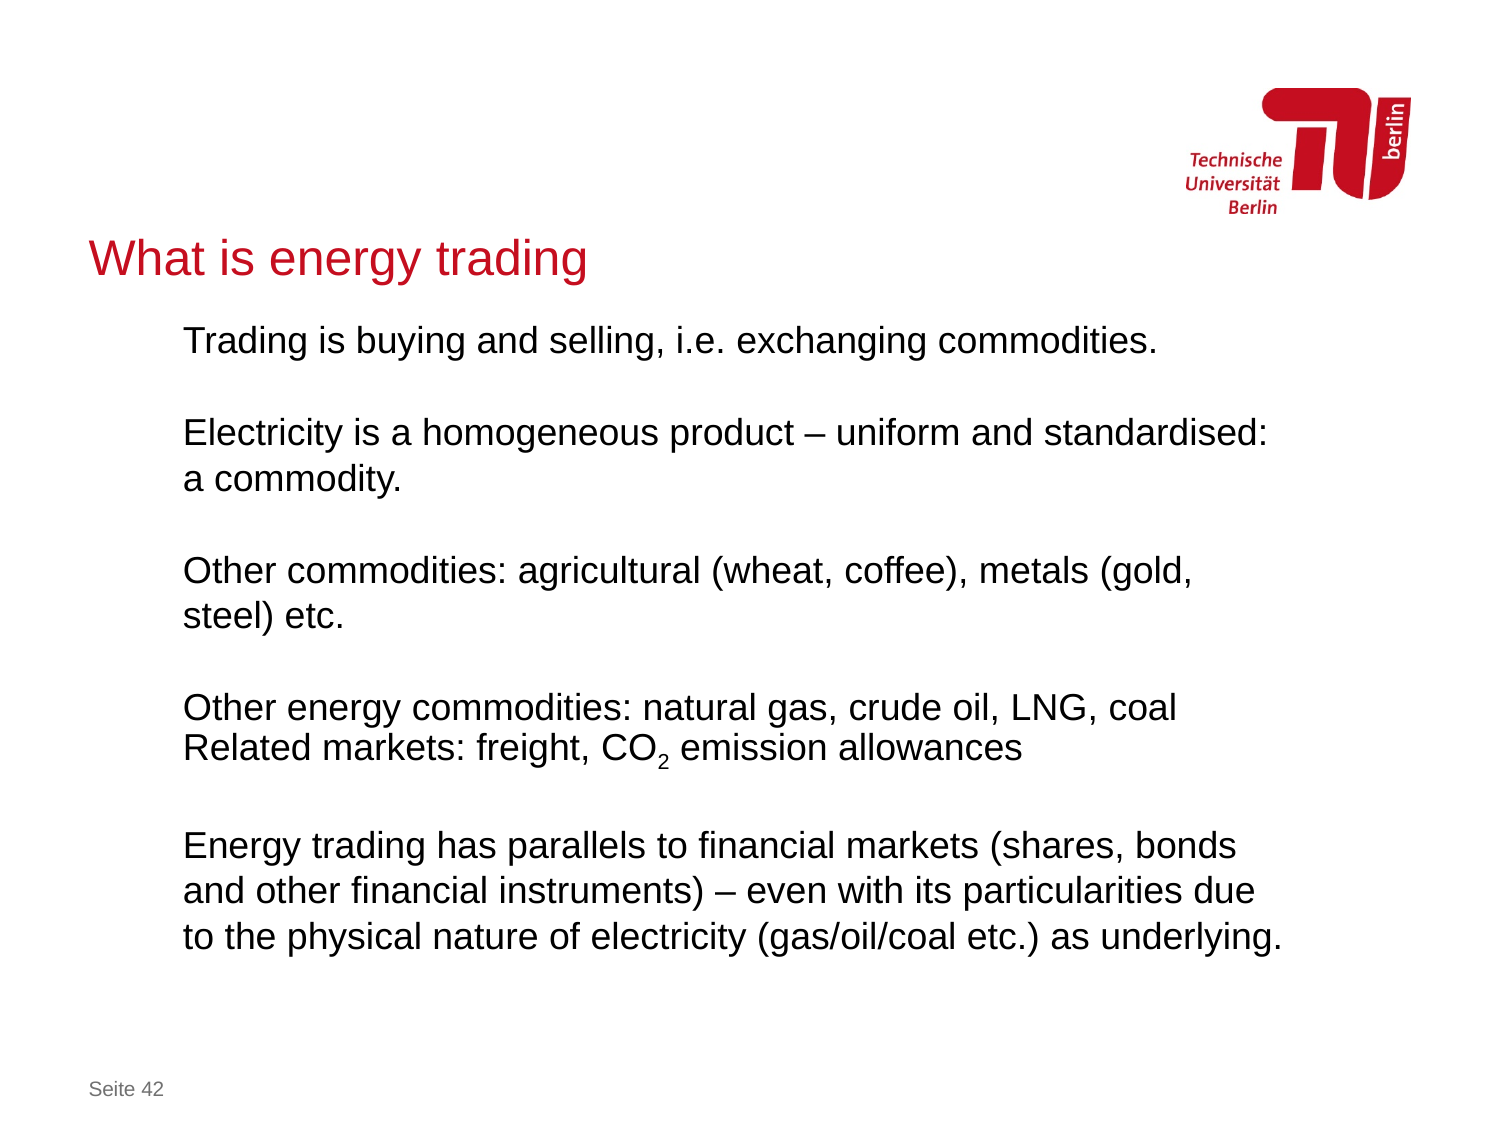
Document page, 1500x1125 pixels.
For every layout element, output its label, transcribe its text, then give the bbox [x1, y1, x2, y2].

list Trading is buying and selling, i.e. exchanging commodities. Electricity is a homogeneous product – uniform and standardised: a commodity. Other commodities: agricultural (wheat, coffee), metals (gold, steel) etc. Other energy commodities: natural gas, crude oil, LNG, coal Related markets: freight, CO2 emission allowances Energy trading has parallels to financial markets (shares, bonds and other financial instruments) – even with its particularities due to the physical nature of electricity (gas/oil/coal etc.) as underlying. [183, 315, 1294, 983]
title What is energy trading [88, 226, 1411, 286]
slide_number Seite 42 [88, 1075, 1176, 1101]
picture [1186, 88, 1411, 214]
